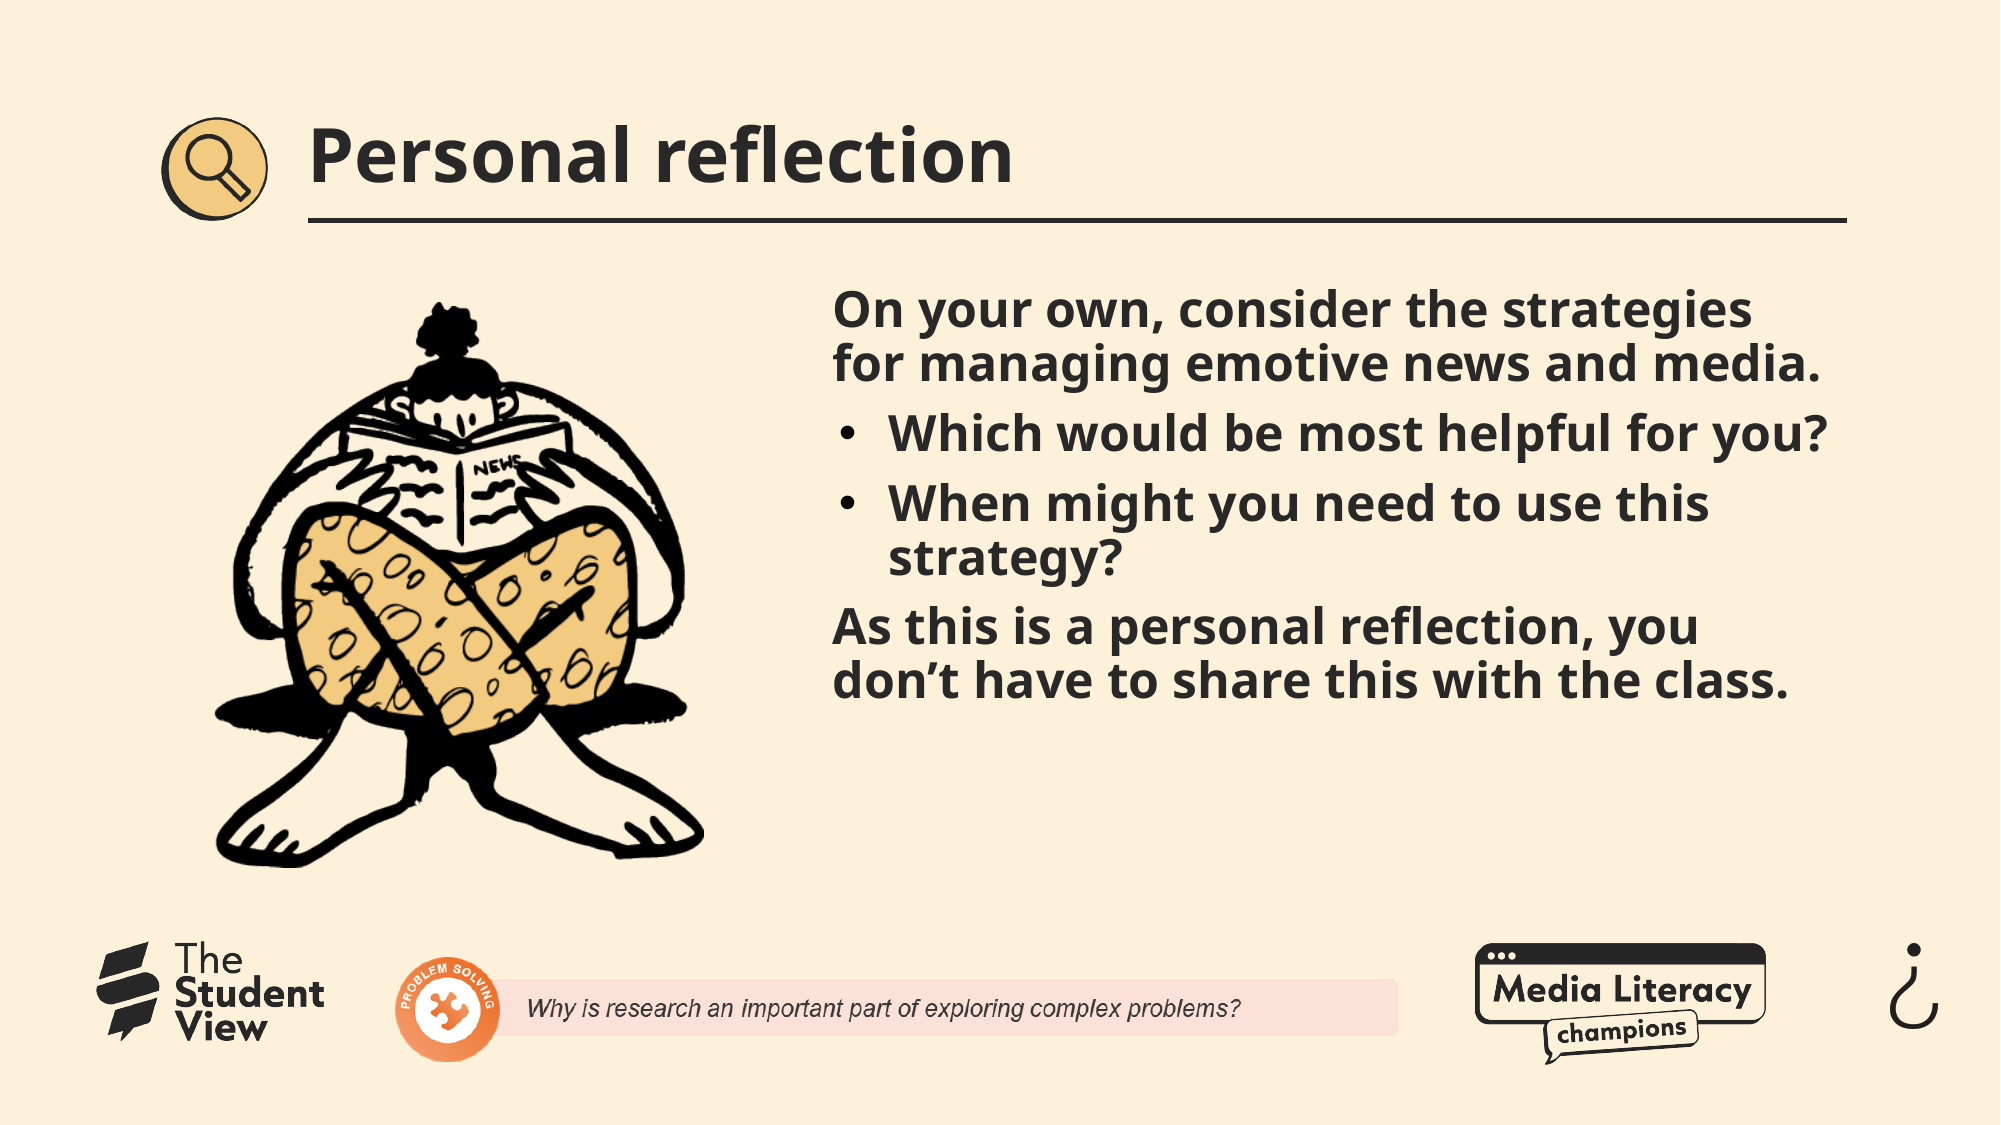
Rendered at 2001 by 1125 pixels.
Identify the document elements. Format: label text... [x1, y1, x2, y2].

picture [96, 941, 324, 1041]
picture [214, 301, 704, 868]
picture [394, 957, 1398, 1062]
picture [1890, 943, 1938, 1029]
picture [1475, 943, 1766, 1065]
picture [161, 116, 268, 222]
title Personal reflection [296, 49, 1847, 267]
list On your own, consider the strategies for managing emotive news and media. Which would be most helpful for you? When might you need to use this strategy? As this is a personal reflection, you don’t have to share this with the class. [822, 279, 1847, 797]
